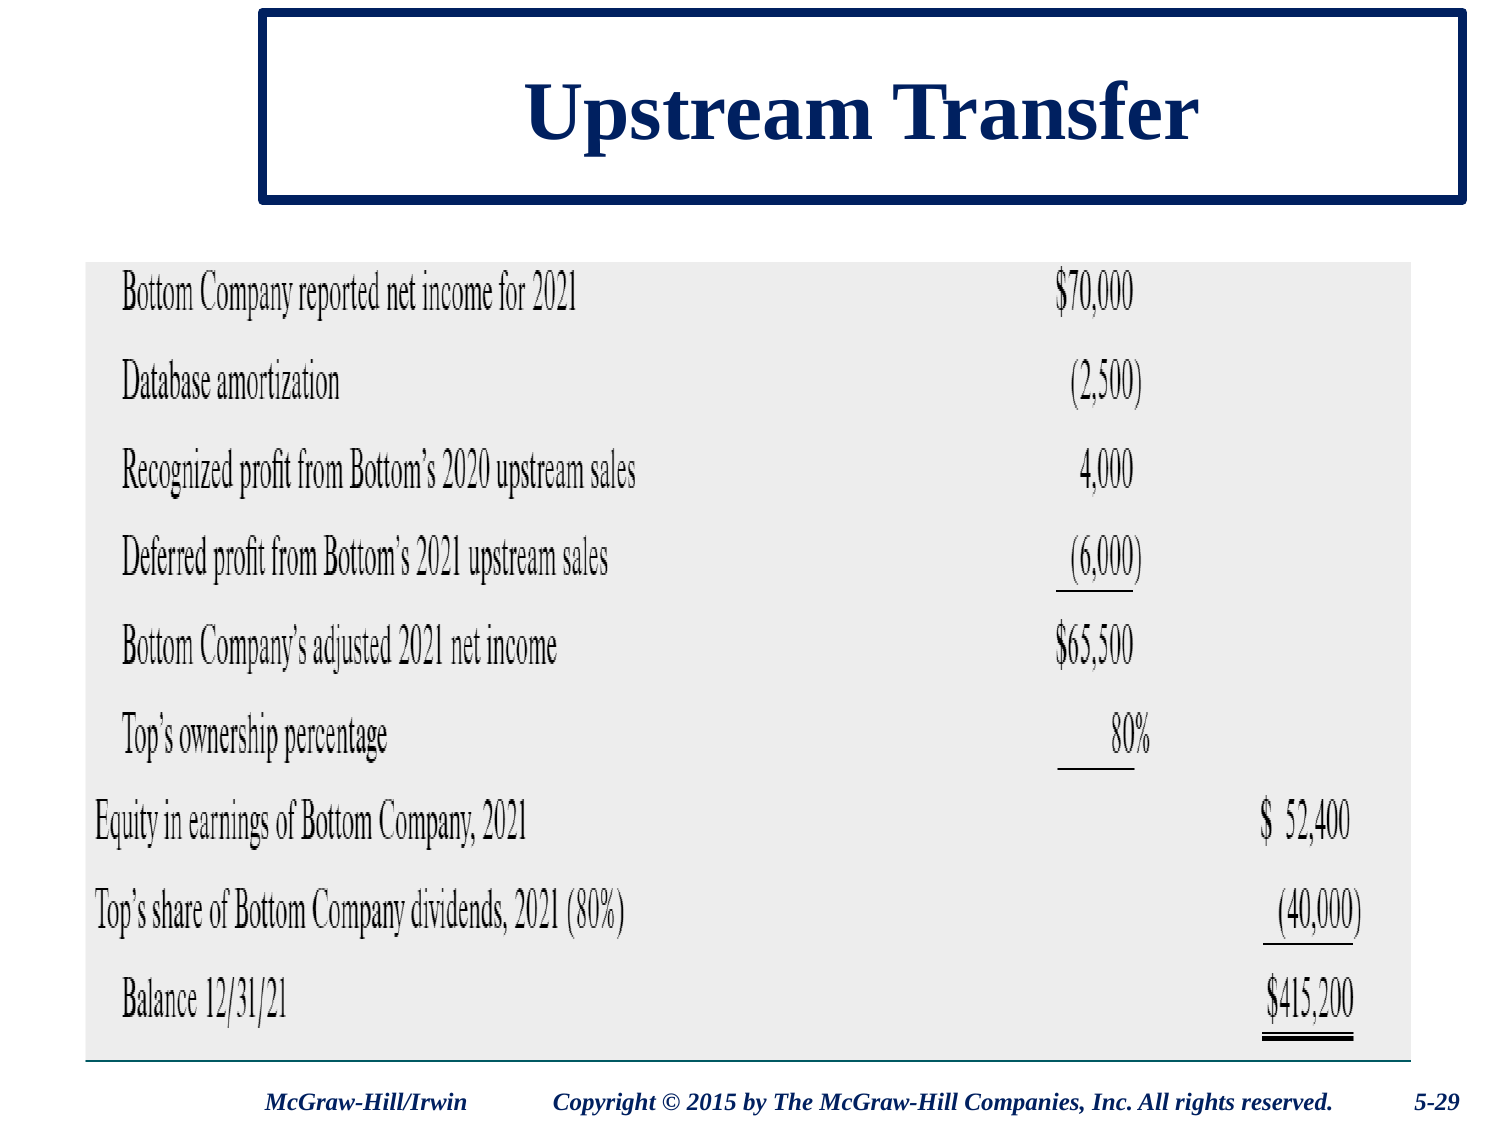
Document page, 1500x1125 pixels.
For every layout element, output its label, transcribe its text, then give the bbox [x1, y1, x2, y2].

slide_number McGraw-Hill/Irwin [249, 1083, 500, 1125]
title Upstream Transfer [258, 8, 1467, 205]
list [74, 262, 1426, 1076]
footer Copyright © 2015 by The McGraw-Hill Companies, Inc. All rights reserved. [512, 1083, 1375, 1125]
slide_number 5-29 [1387, 1074, 1475, 1125]
